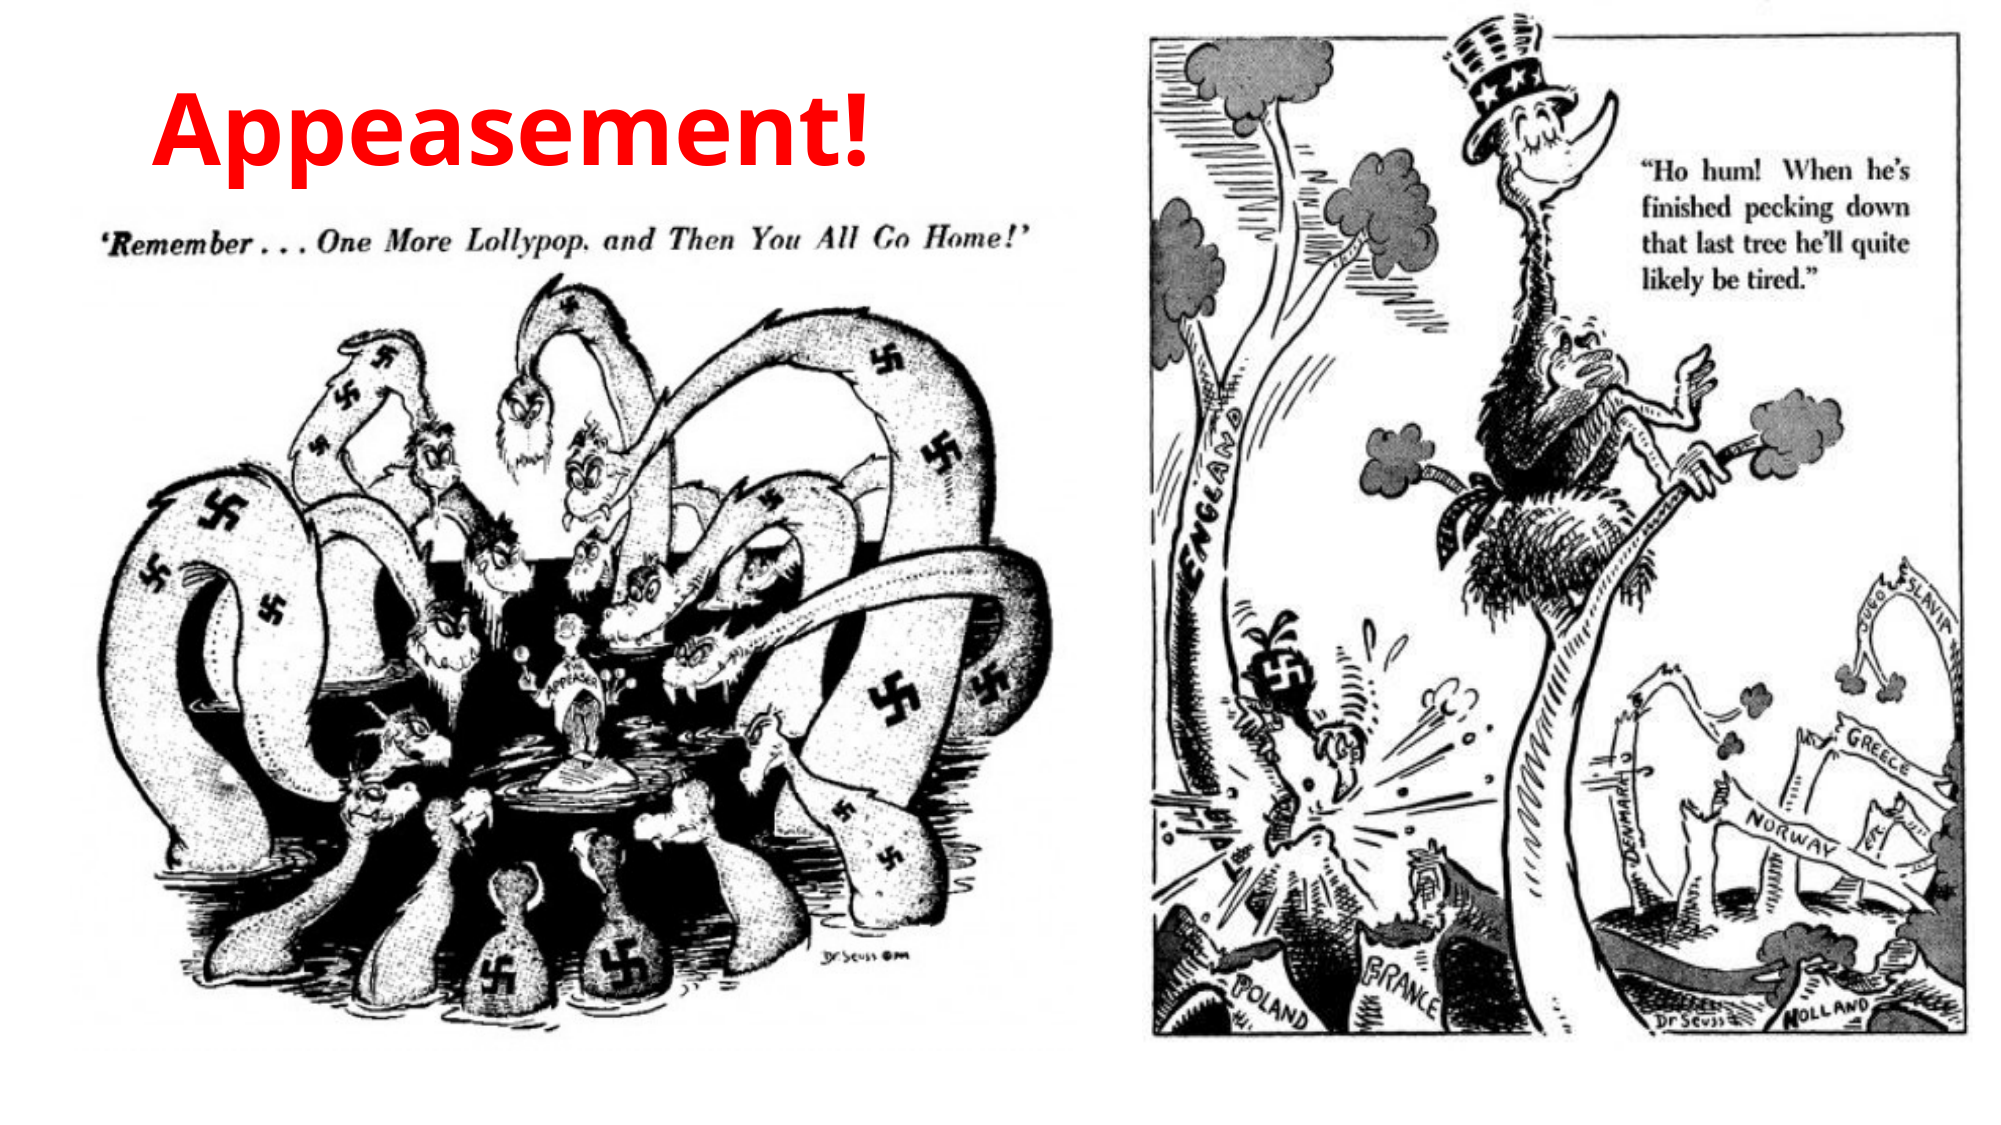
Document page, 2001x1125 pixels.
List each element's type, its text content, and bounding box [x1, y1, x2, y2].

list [70, 206, 1077, 1051]
picture [1142, 0, 1975, 1051]
title Appeasement! [137, 59, 1142, 207]
